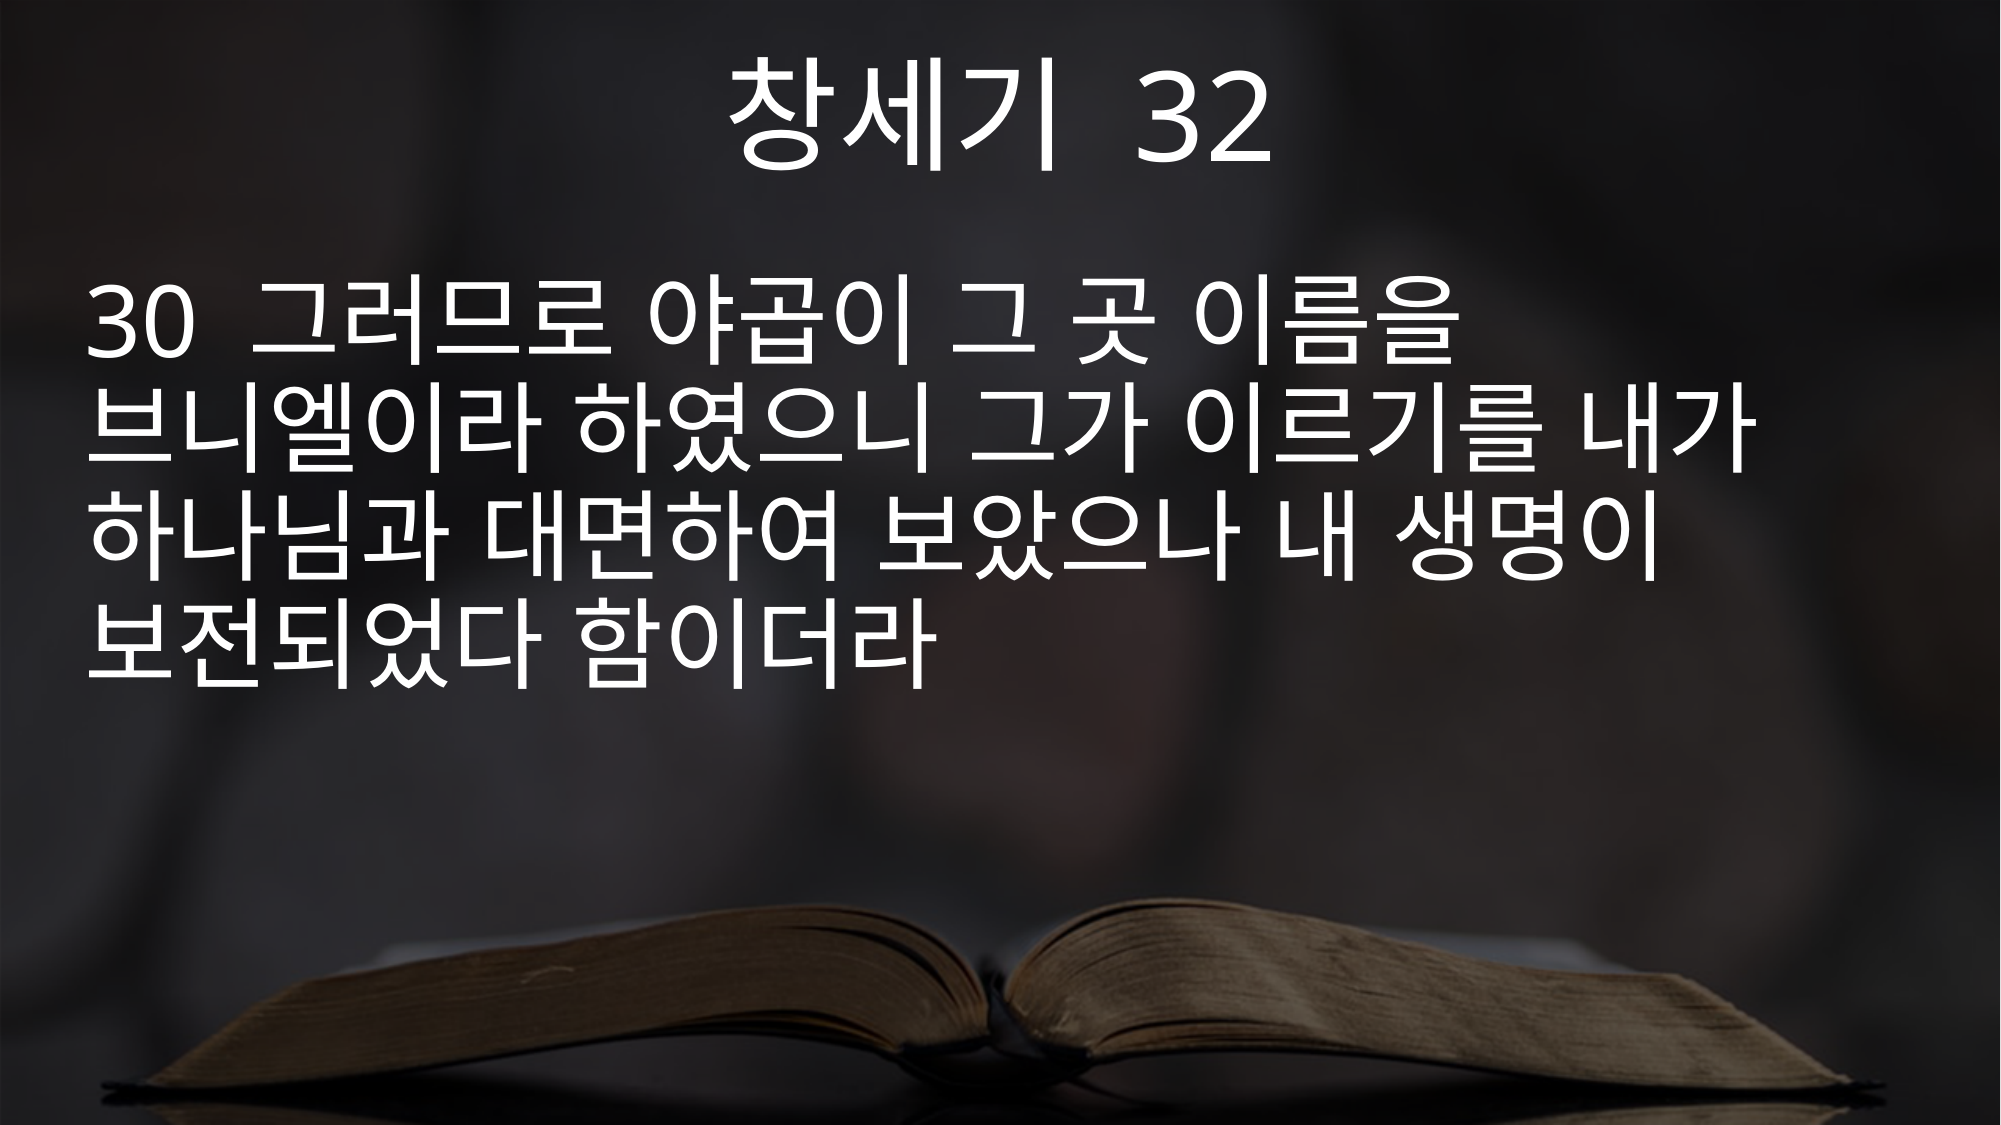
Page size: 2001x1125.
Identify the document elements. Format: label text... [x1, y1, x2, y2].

picture [0, 0, 2001, 1125]
footer 창세기 32 [0, 32, 2000, 192]
list 30 그러므로 야곱이 그 곳 이름을 브니엘이라 하였으니 그가 이르기를 내가 하나님과 대면하여 보았으나 내 생명이 보전되었다 함이더라 [69, 263, 1953, 423]
